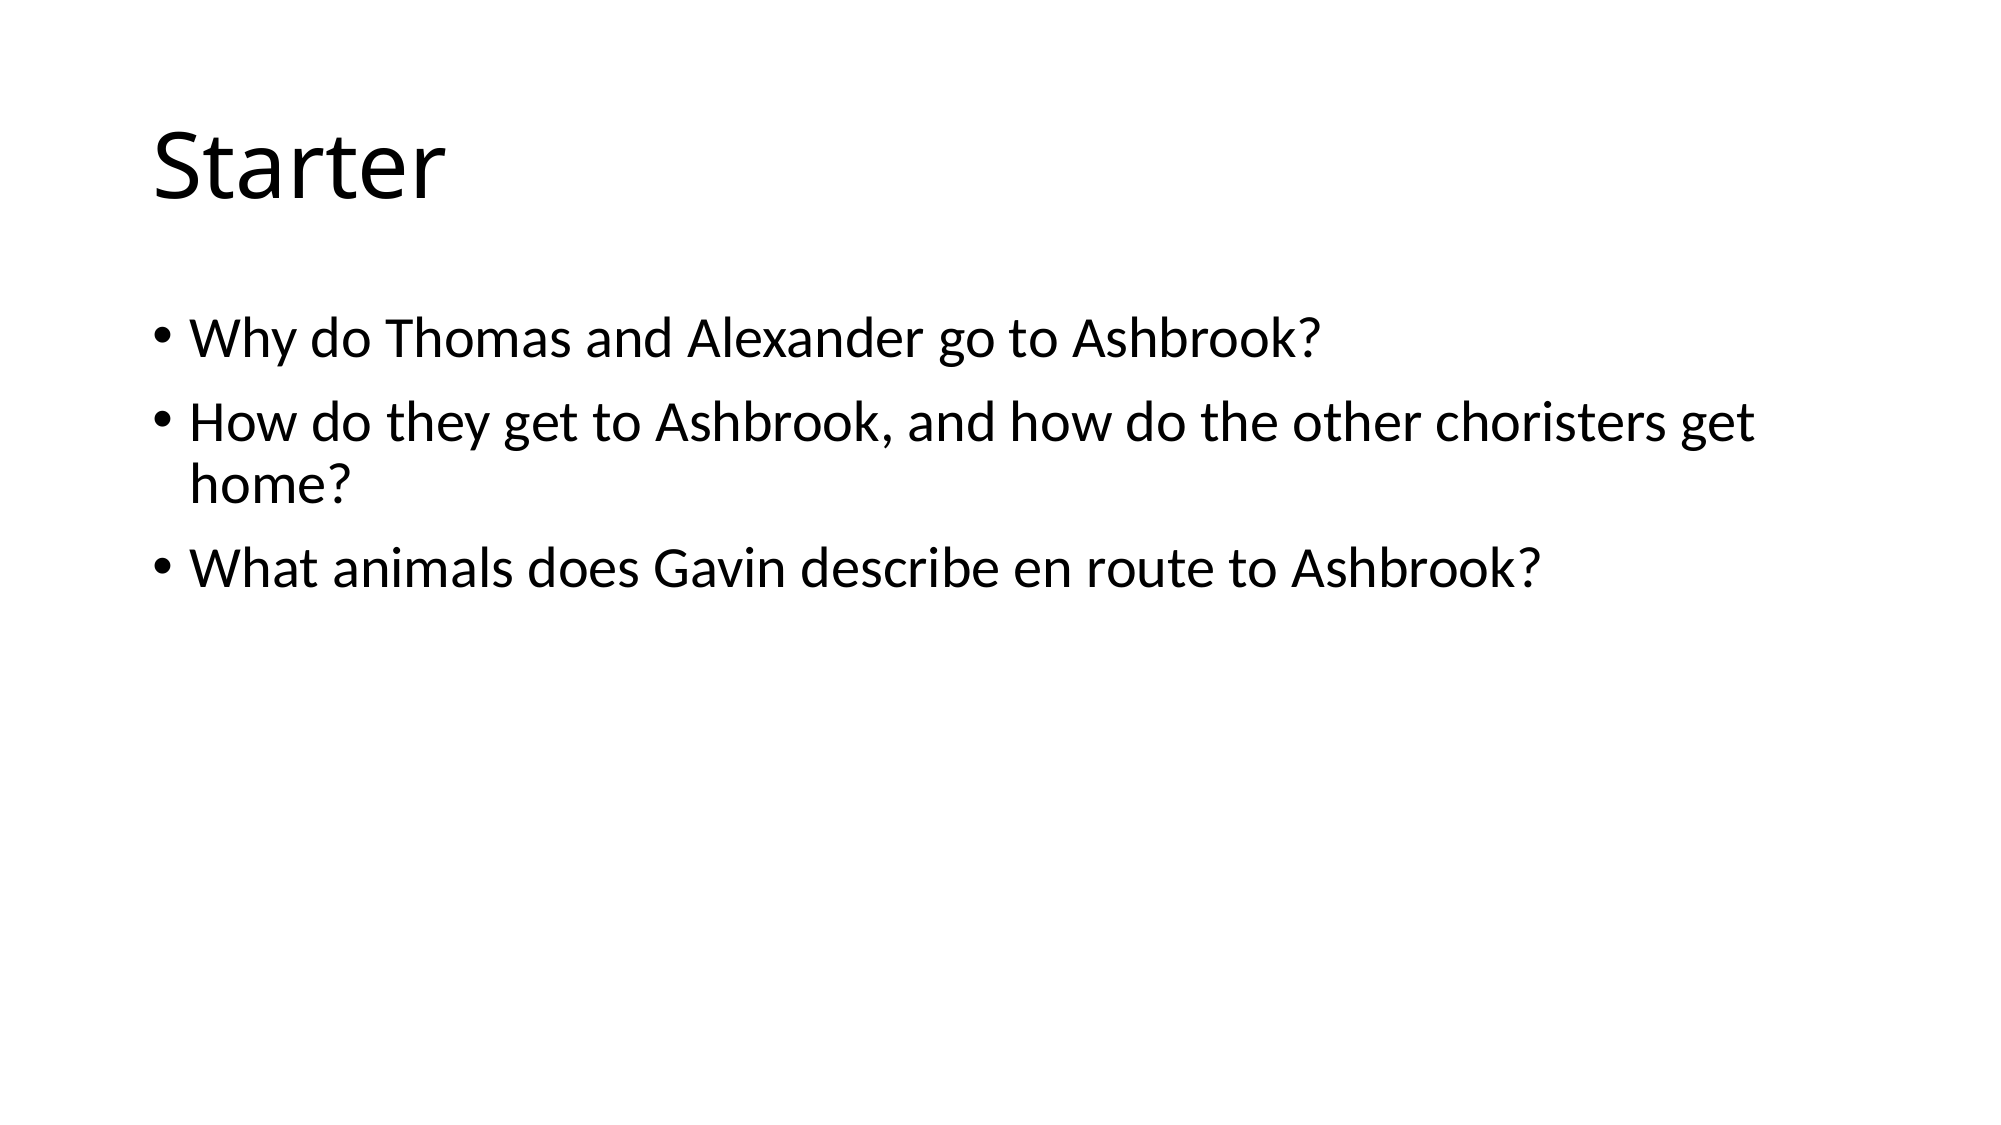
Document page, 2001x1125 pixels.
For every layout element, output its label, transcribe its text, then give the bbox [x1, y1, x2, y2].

list Why do Thomas and Alexander go to Ashbrook? How do they get to Ashbrook, and how do the other choristers get home? What animals does Gavin describe en route to Ashbrook? [137, 299, 1863, 1014]
title Starter [137, 59, 1863, 278]
